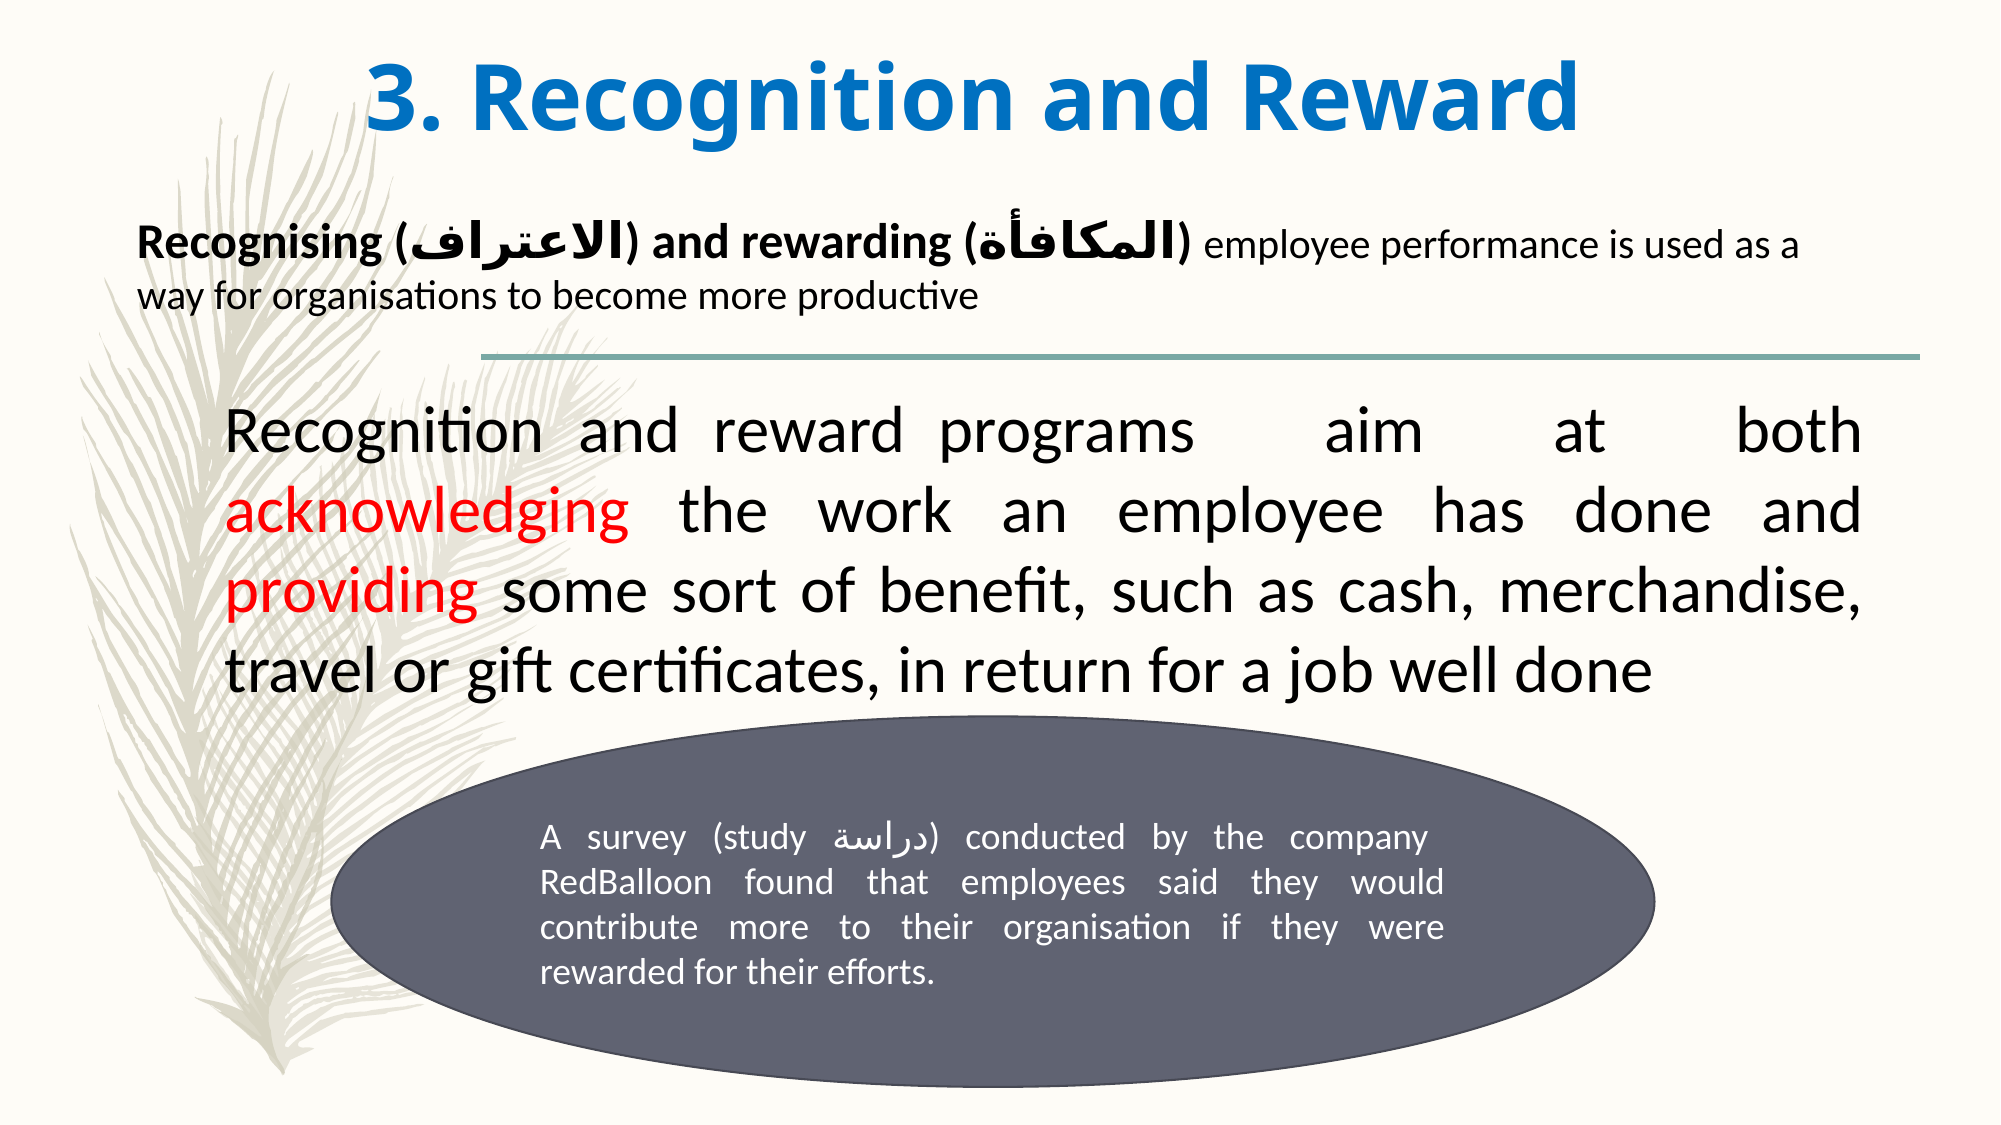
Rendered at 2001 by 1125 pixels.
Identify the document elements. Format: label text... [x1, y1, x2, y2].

title 3. Recognition and Reward [70, 31, 1880, 354]
text_box Recognition and reward programs aim at both acknowledging the work an employee has done and providing some sort of benefit, such as cash, merchandise, travel or gift certificates, in return for a job well done [209, 378, 1880, 713]
text_box A survey (study دراسة) conducted by the company RedBalloon found that employees said they would contribute more to their organisation if they were rewarded for their efforts. [330, 715, 1656, 1088]
text_box Recognising (الاعتراف) and rewarding (المكافأة) employee performance is used as a way for organisations to become more productive [122, 208, 1880, 319]
